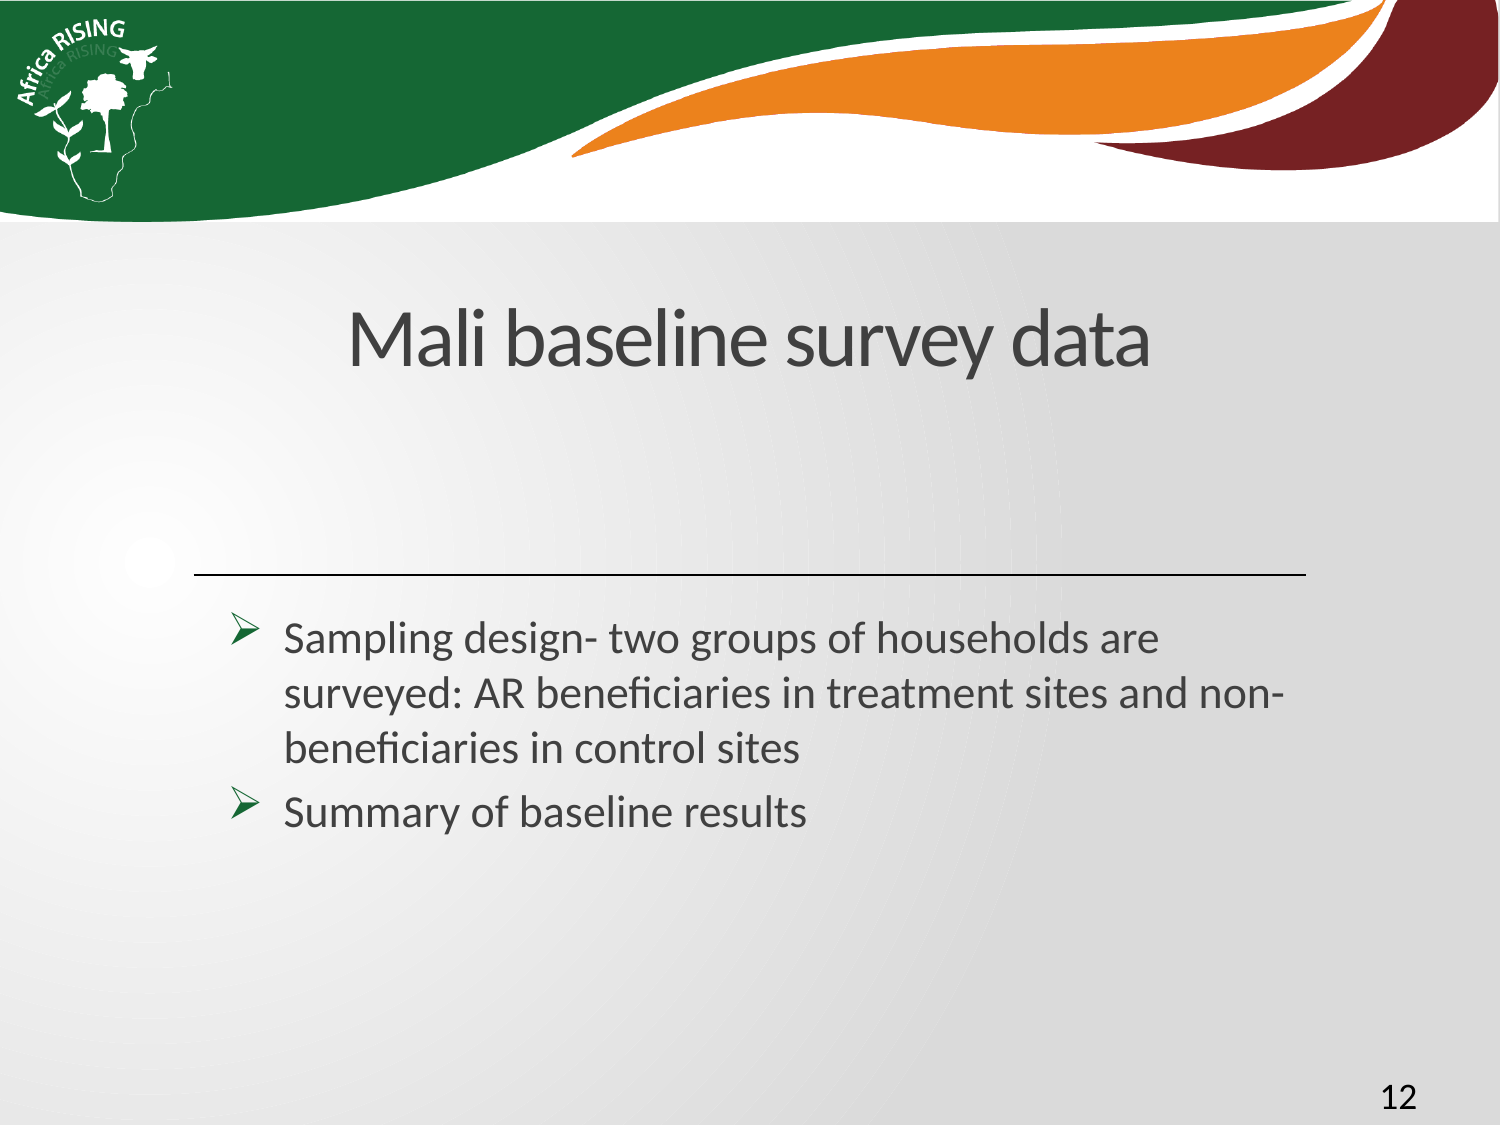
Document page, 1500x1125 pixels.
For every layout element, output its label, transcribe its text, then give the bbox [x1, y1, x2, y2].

slide_number 12 [1362, 1062, 1463, 1103]
title Mali baseline survey data [193, 287, 1307, 505]
list Sampling design- two groups of households are surveyed: AR beneficiaries in treatment sites and non-beneficiaries in control sites Summary of baseline results [193, 600, 1307, 988]
picture [0, 0, 1499, 222]
